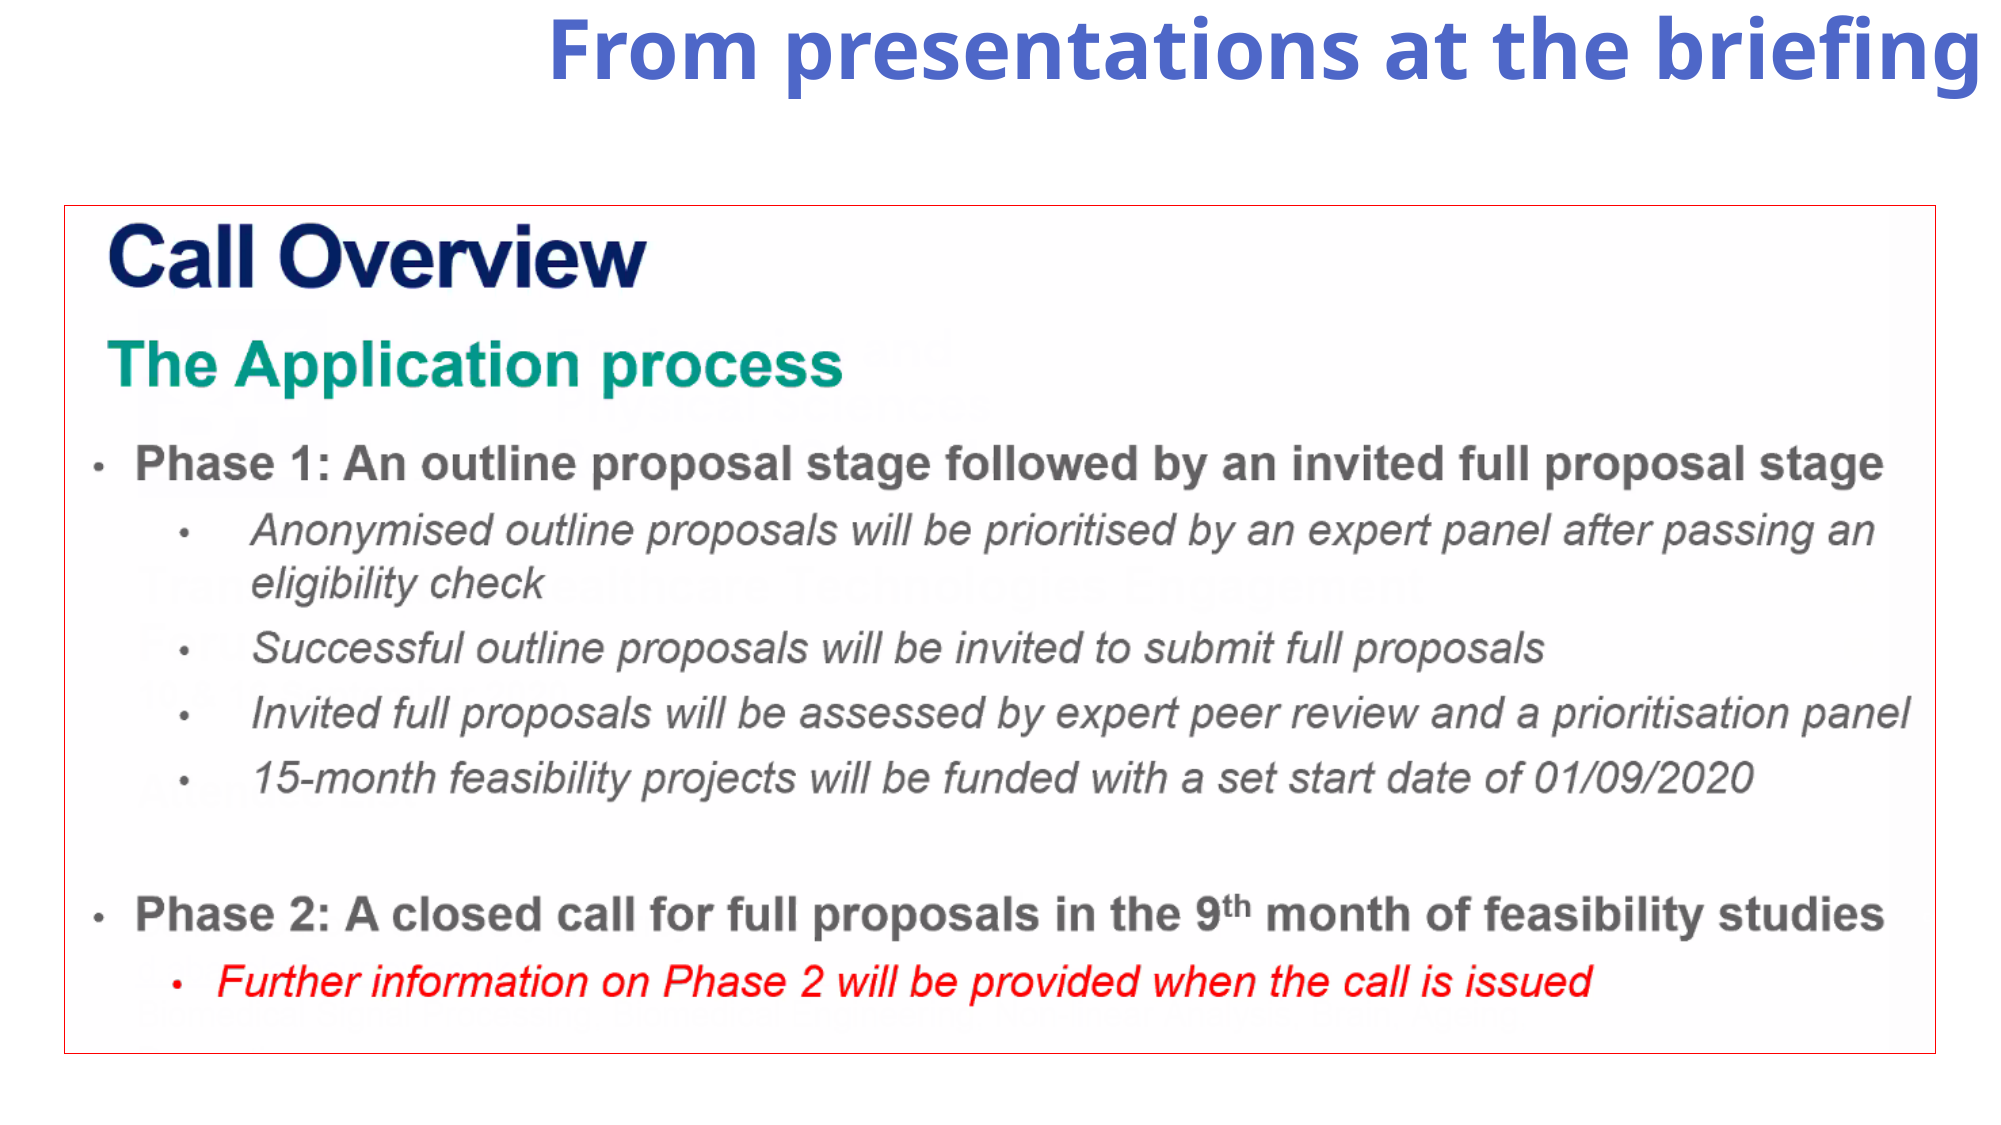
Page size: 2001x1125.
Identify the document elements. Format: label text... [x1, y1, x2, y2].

title From presentations at the briefing [0, 0, 2000, 105]
picture [64, 205, 1936, 1054]
